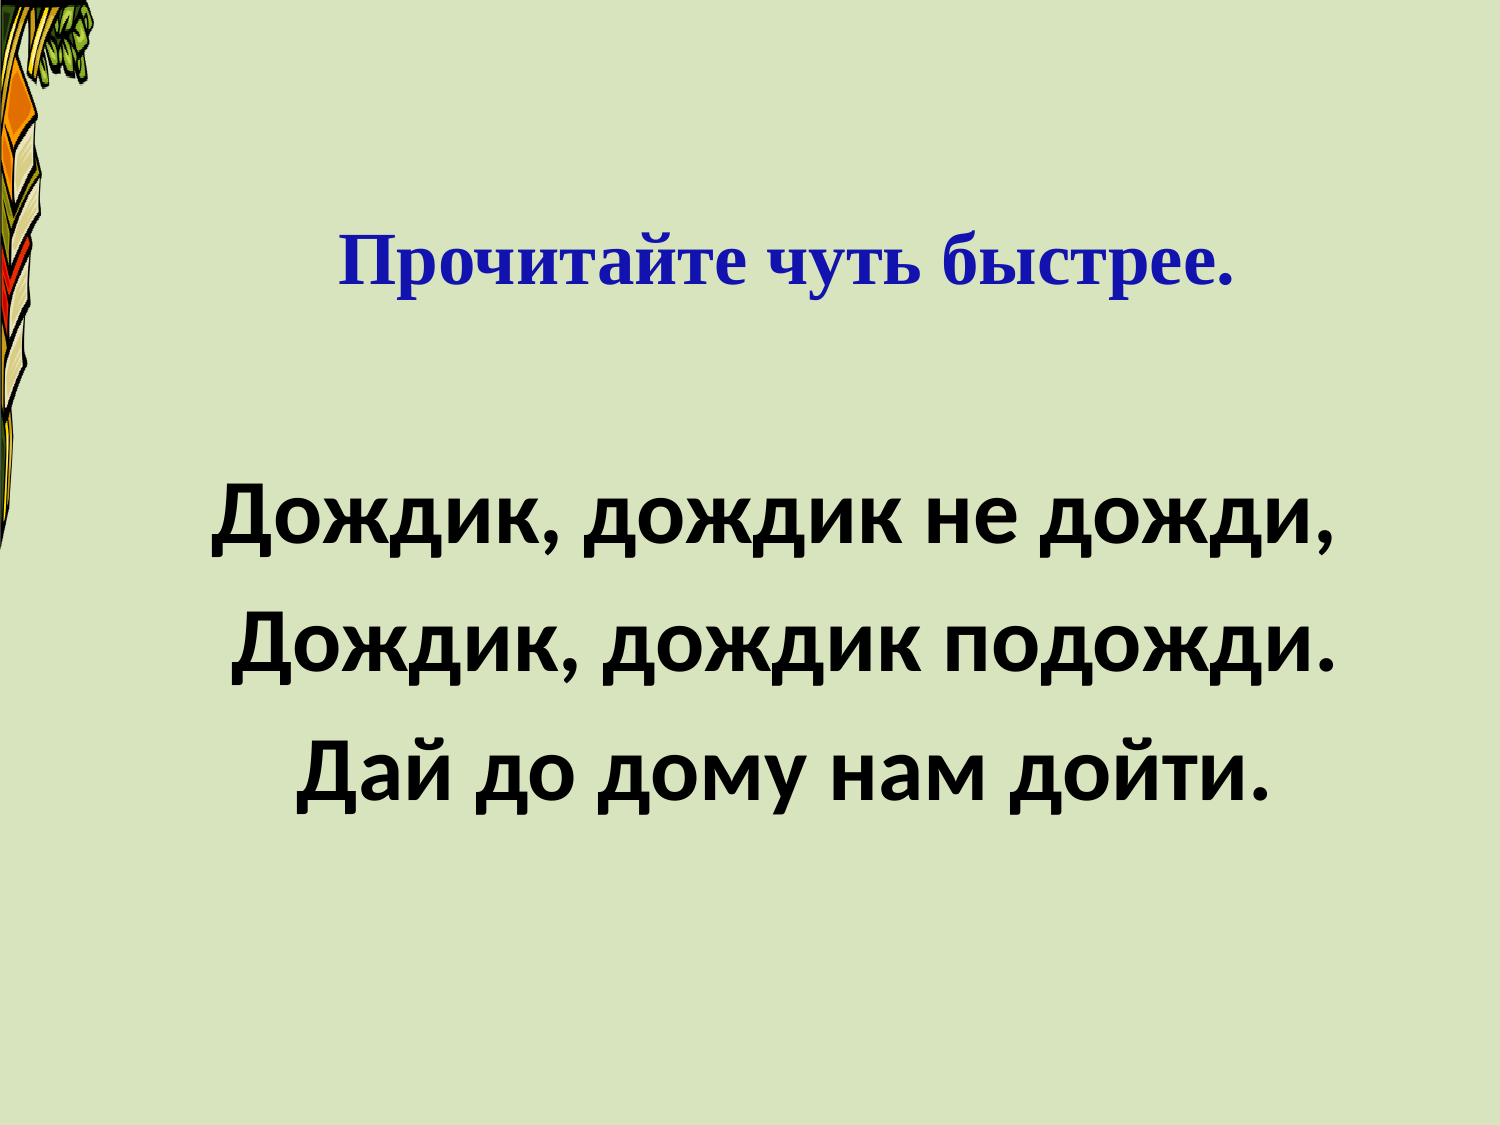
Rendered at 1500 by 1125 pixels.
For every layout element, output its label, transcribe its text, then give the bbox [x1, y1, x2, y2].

picture [0, 0, 94, 552]
list Дождик, дождик не дожди, Дождик, дождик подожди. Дай до дому нам дойти. [100, 444, 1451, 1125]
title Прочитайте чуть быстрее. [111, 160, 1463, 349]
